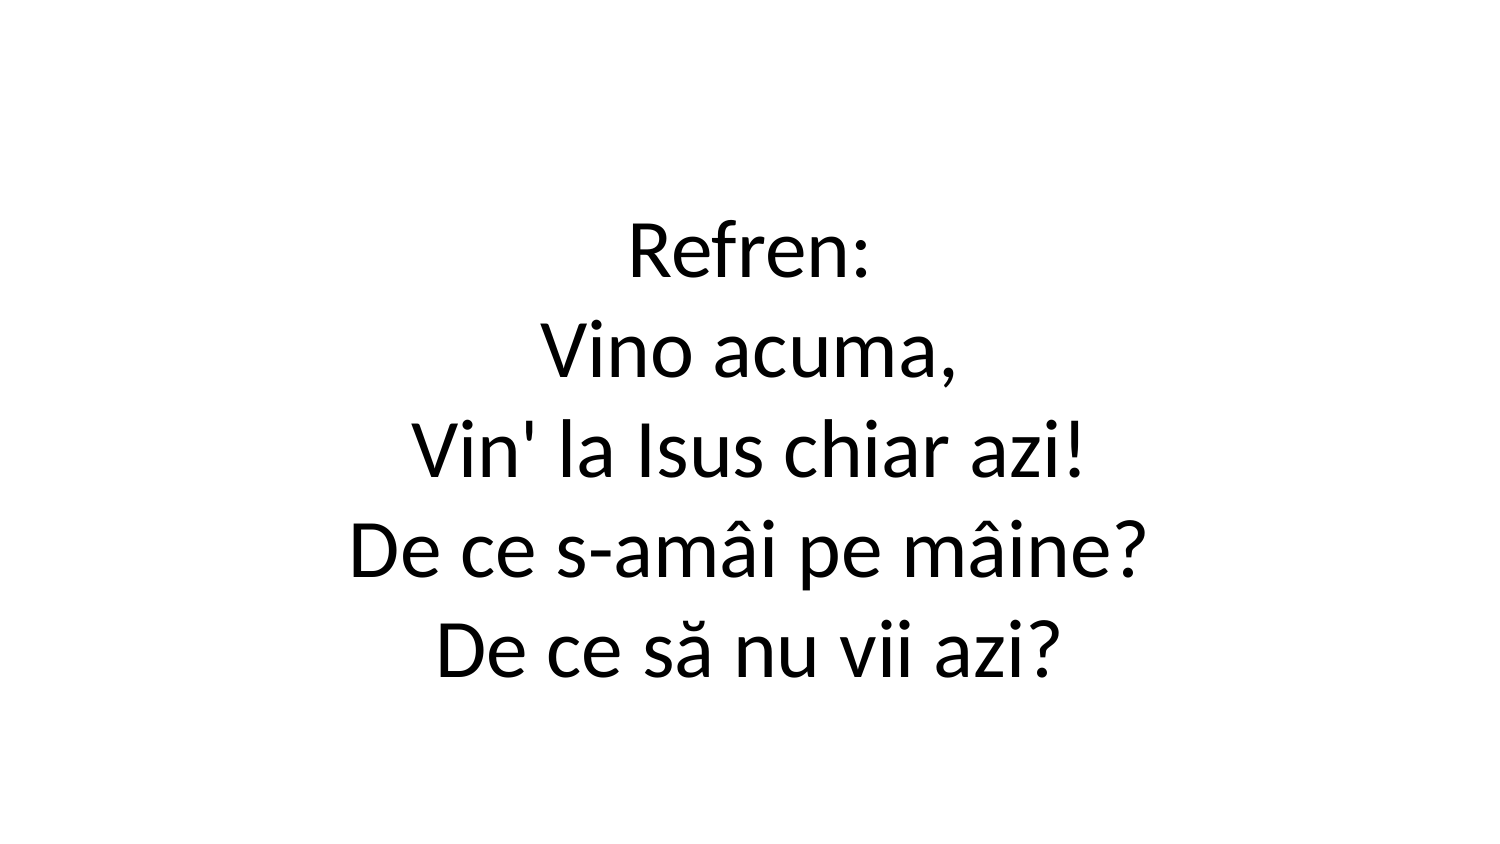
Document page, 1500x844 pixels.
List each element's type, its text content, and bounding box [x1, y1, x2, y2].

text_box Refren: Vino acuma, Vin' la Isus chiar azi! De ce s-amâi pe mâine? De ce să nu vii azi? [333, 142, 1167, 702]
